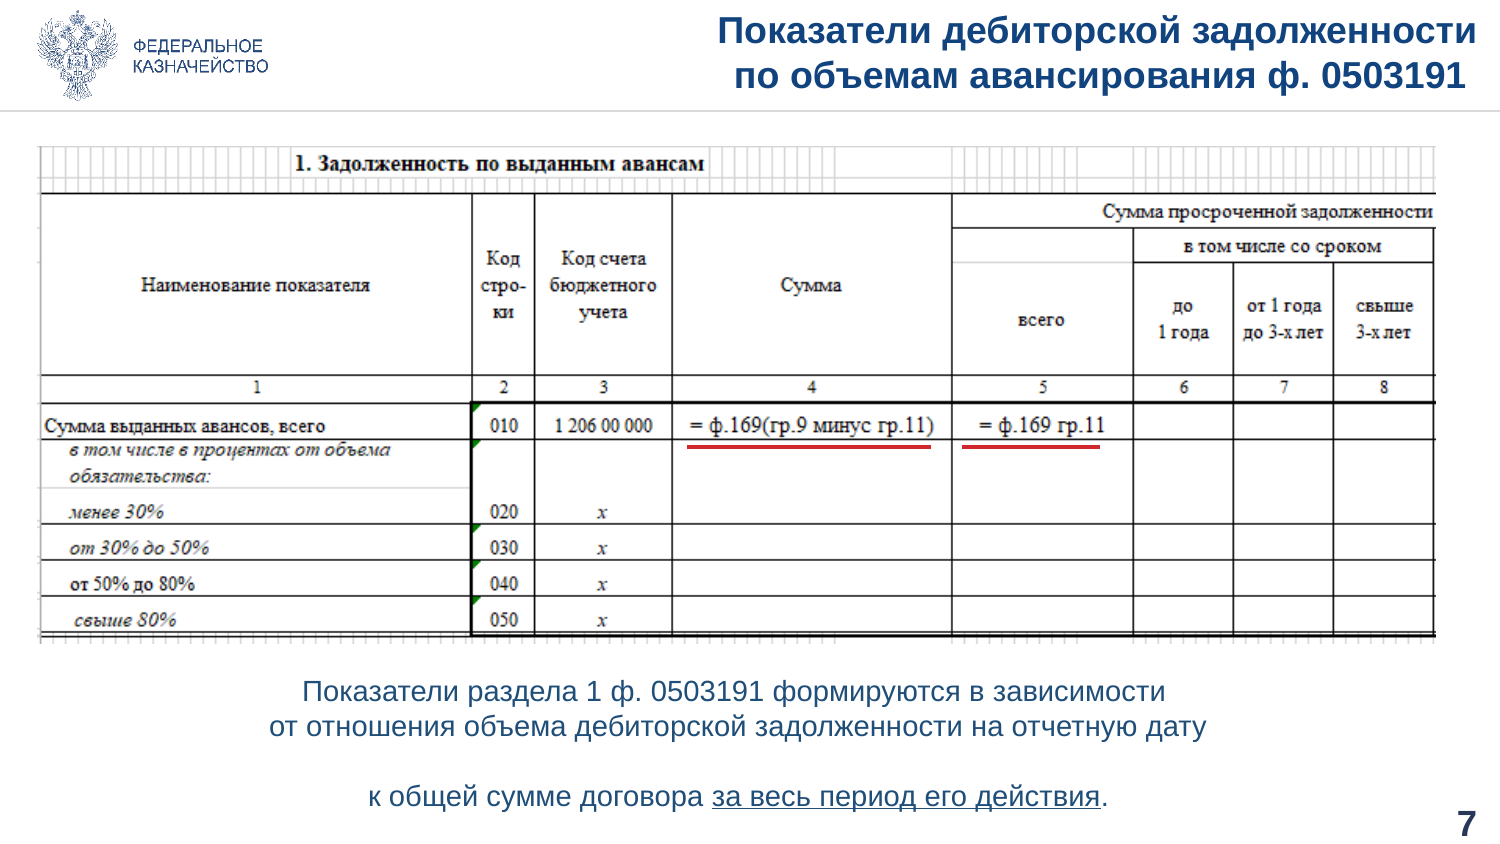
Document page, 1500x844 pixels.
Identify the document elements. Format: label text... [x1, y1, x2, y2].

picture [37, 10, 168, 101]
picture [37, 146, 1437, 644]
slide_number 6 [1132, 799, 1478, 844]
title Показатели дебиторской задолженности по объемам авансирования ф. 0503191 [168, 6, 1478, 147]
text_box Показатели раздела 1 ф. 0503191 формируются в зависимости от отношения объема дебиторской задолженности на отчетную дату к общей сумме договора за весь период его действия. [251, 664, 1227, 820]
